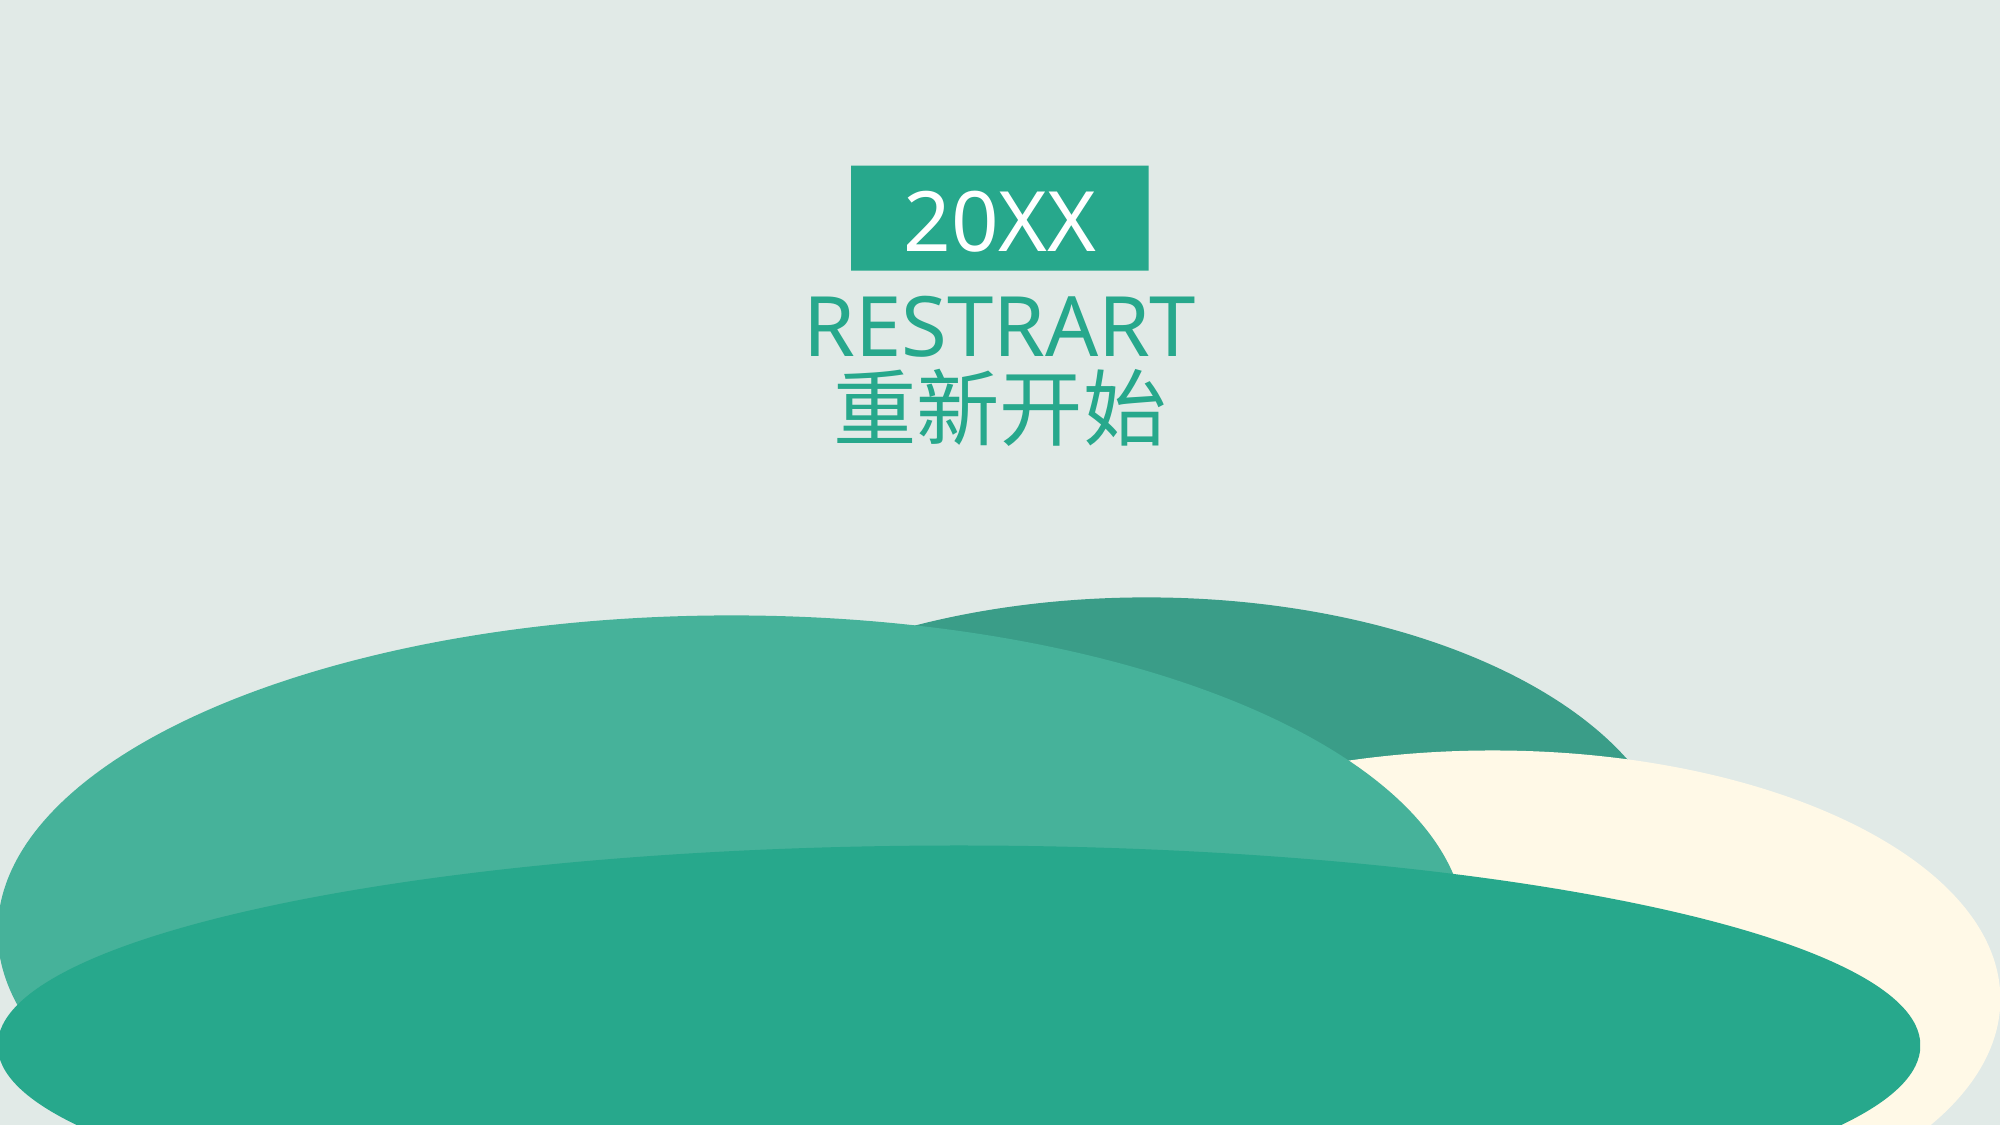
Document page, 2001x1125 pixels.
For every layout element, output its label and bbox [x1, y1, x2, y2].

picture [0, 597, 2000, 1125]
text_box [657, 165, 1343, 468]
